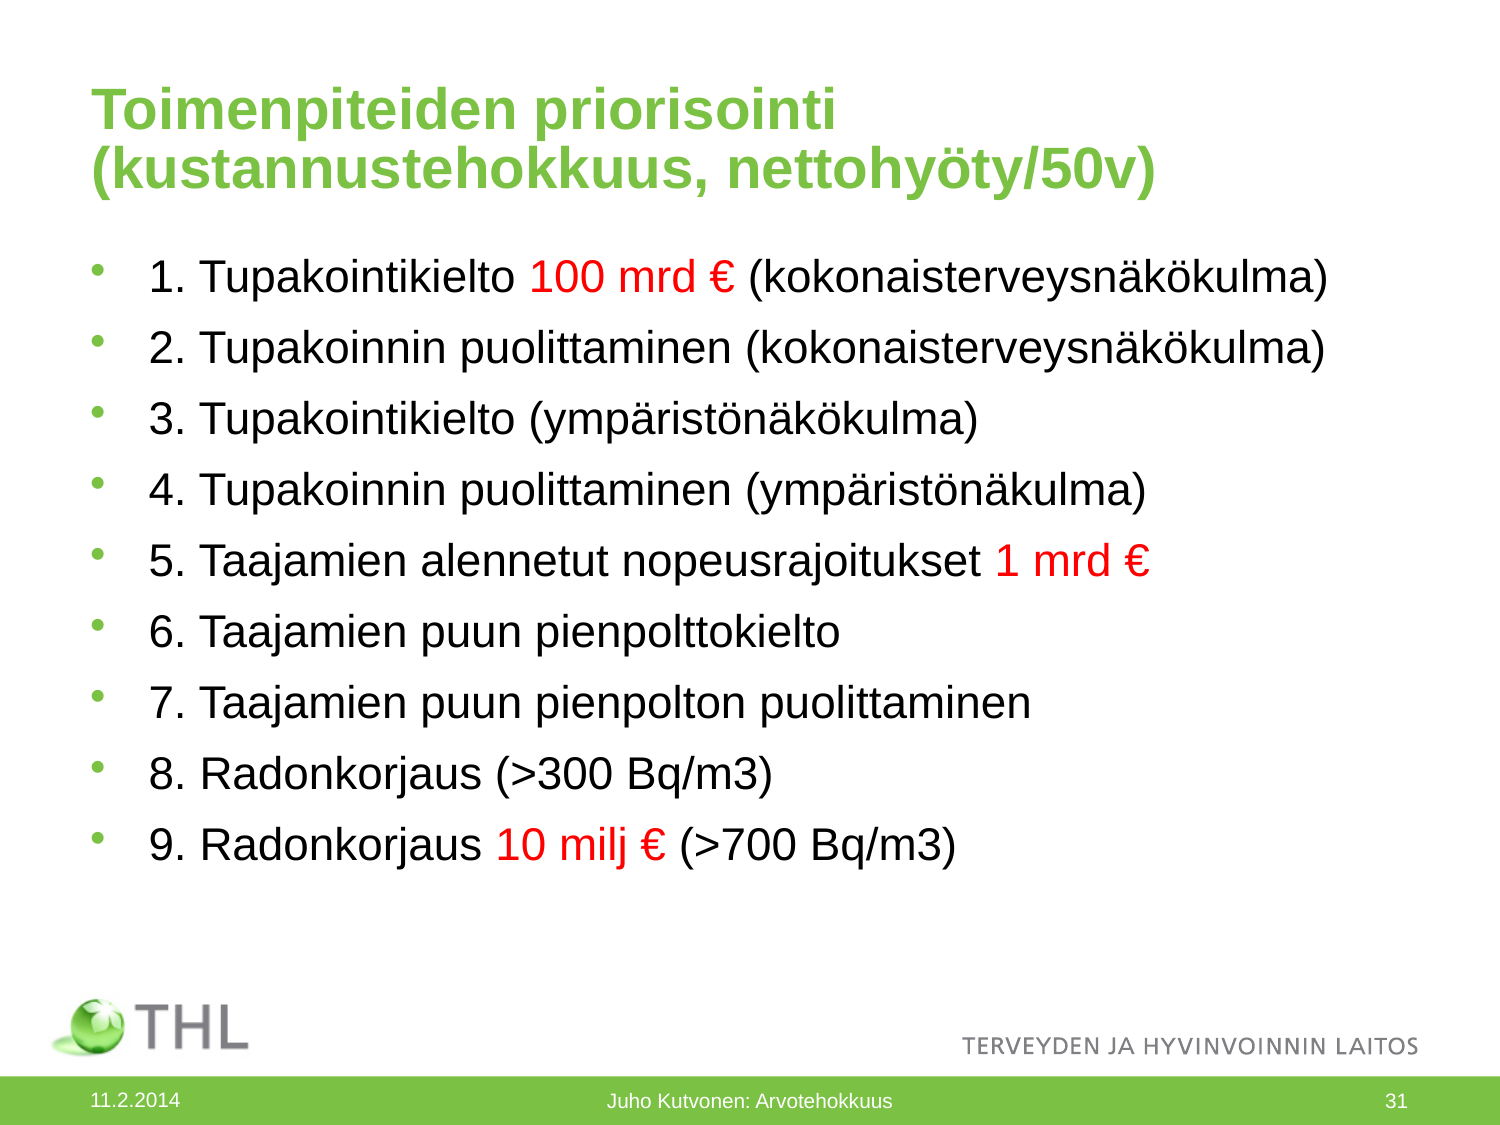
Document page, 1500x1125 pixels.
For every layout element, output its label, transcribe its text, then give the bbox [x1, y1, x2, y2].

picture [24, 983, 275, 1067]
list 1. Tupakointikielto 100 mrd € (kokonaisterveysnäkökulma) 2. Tupakoinnin puolittaminen (kokonaisterveysnäkökulma) 3. Tupakointikielto (ympäristönäkökulma) 4. Tupakoinnin puolittaminen (ympäristönäkulma) 5. Taajamien alennetut nopeusrajoitukset 1 mrd € 6. Taajamien puun pienpolttokielto 7. Taajamien puun pienpolton puolittaminen 8. Radonkorjaus (>300 Bq/m3) 9. Radonkorjaus 10 milj € (>700 Bq/m3) [74, 243, 1424, 965]
footer Juho Kutvonen: Arvotehokkuus [253, 1082, 1245, 1118]
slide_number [74, 1080, 255, 1118]
slide_number 31 [1245, 1082, 1424, 1118]
title Toimenpiteiden priorisointi (kustannustehokkuus, nettohyöty/50v) [76, 42, 1424, 209]
